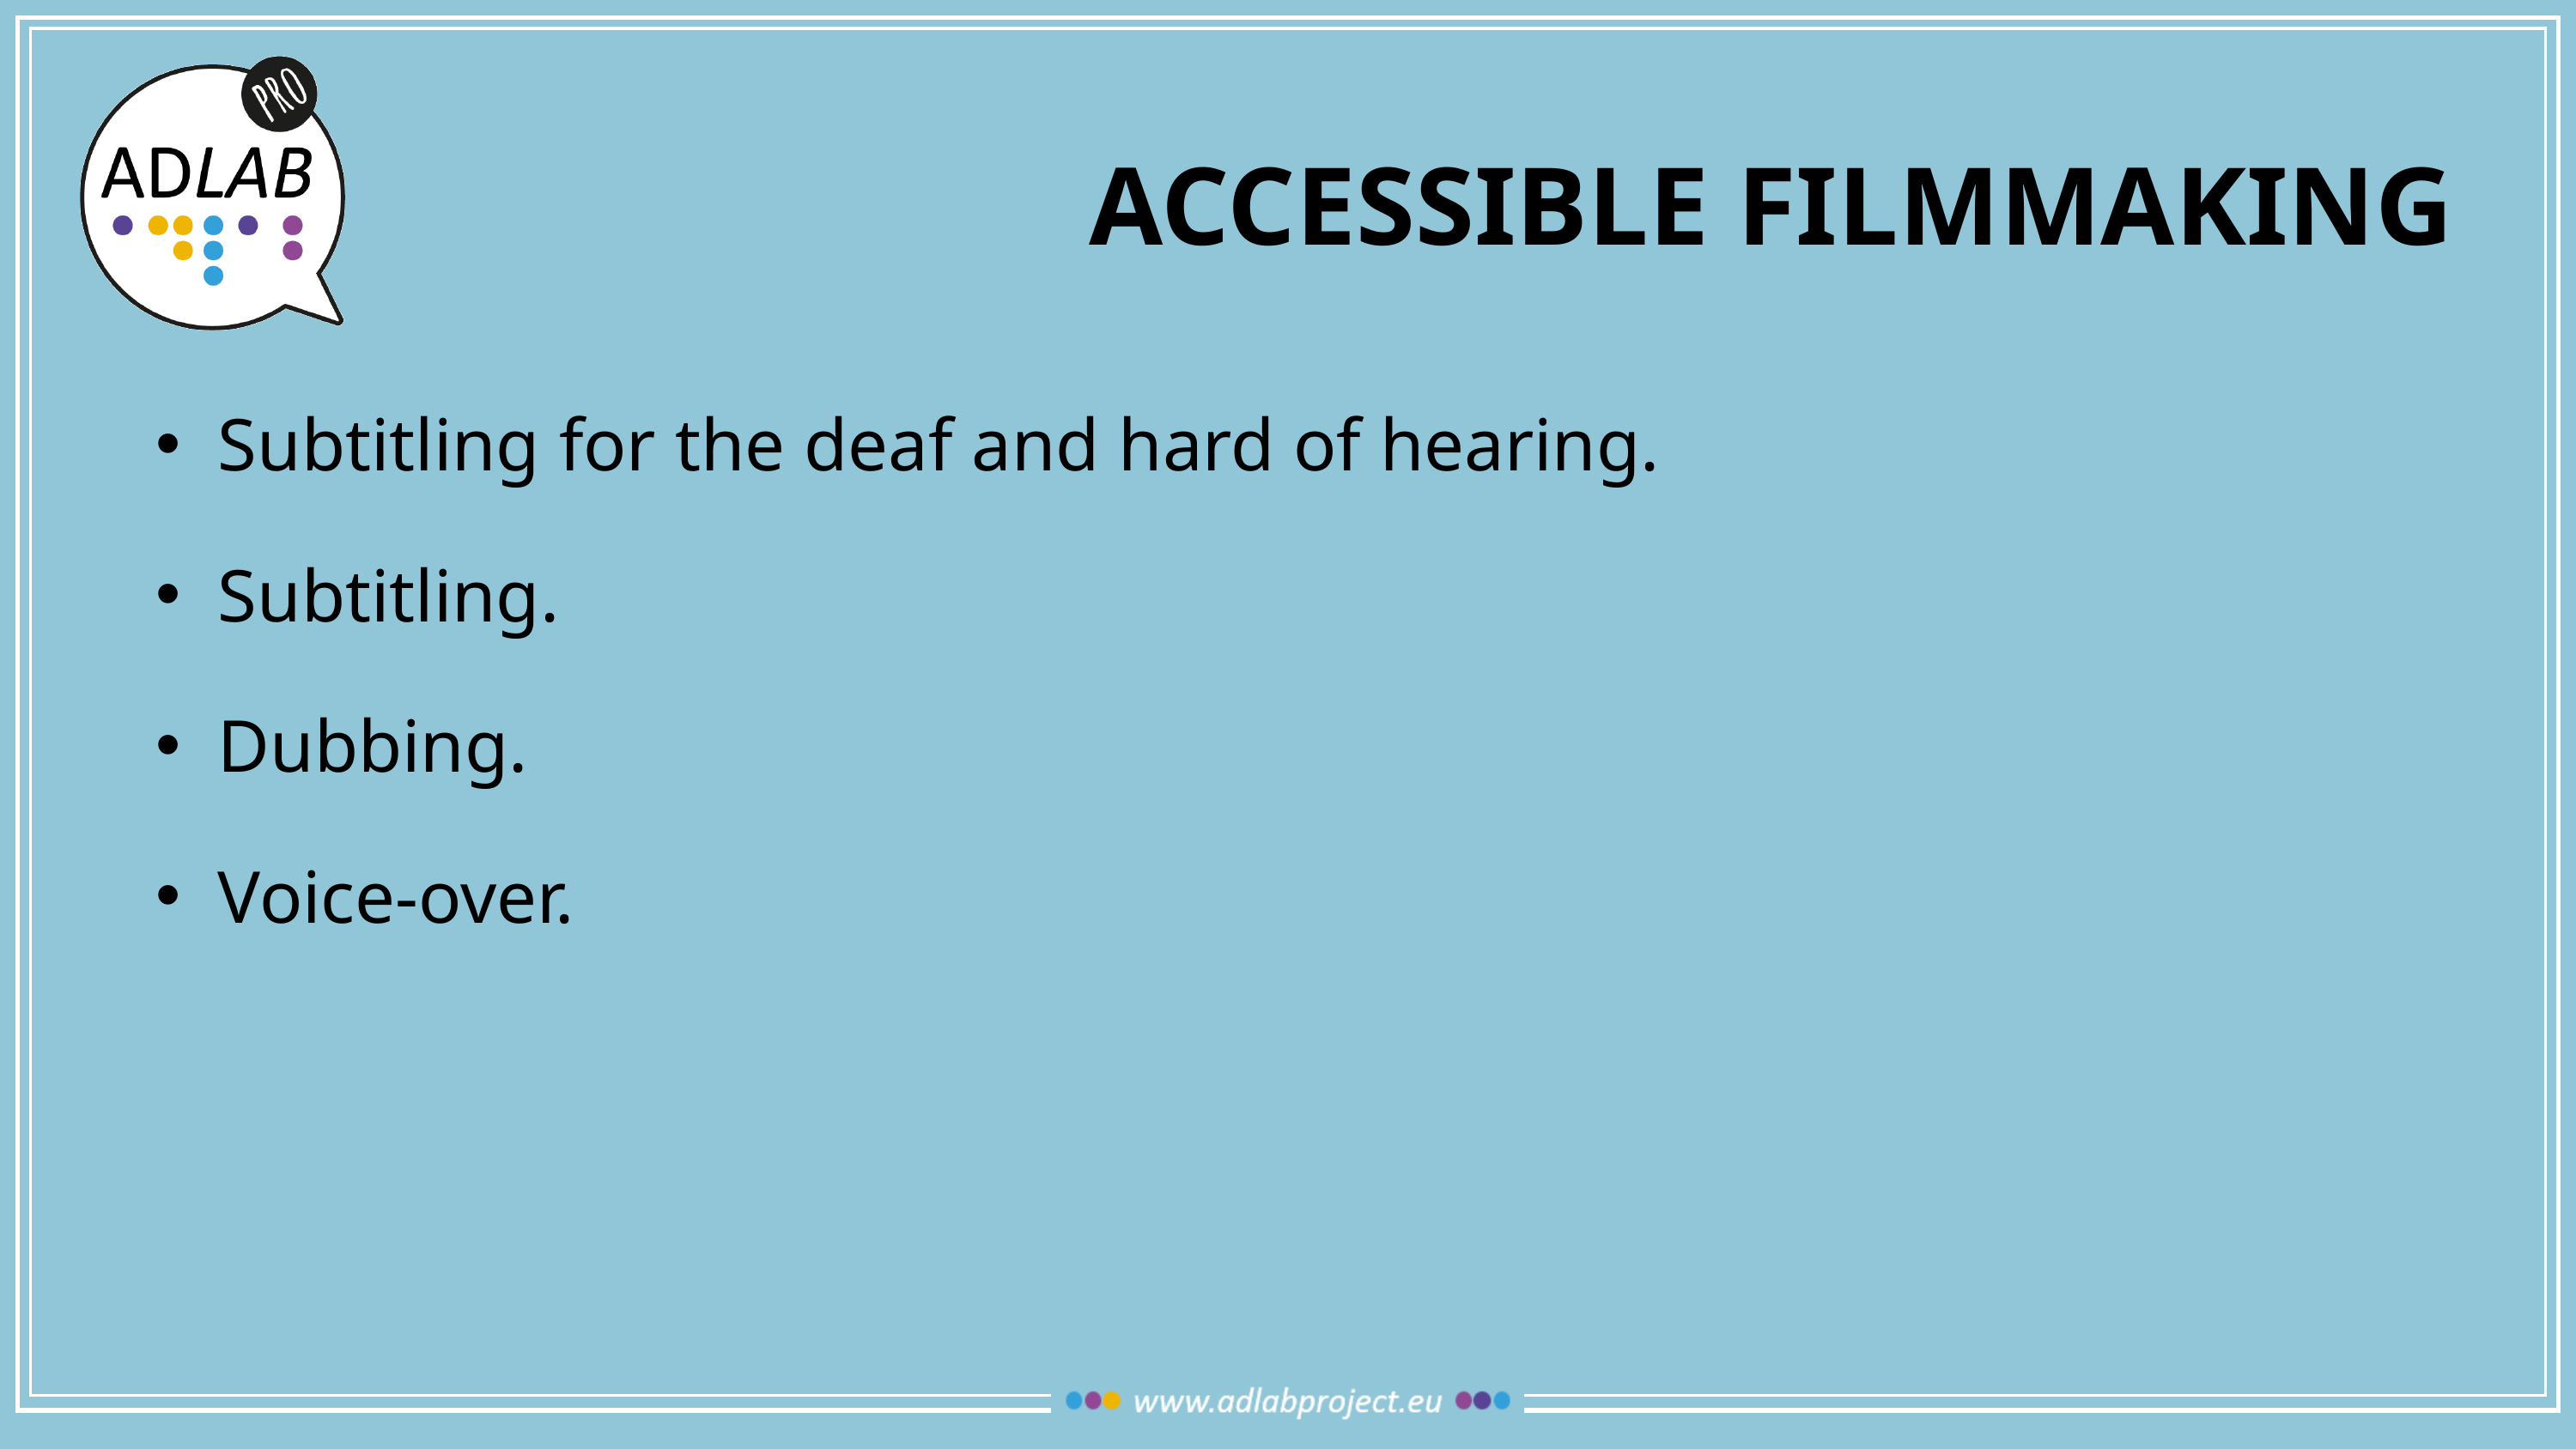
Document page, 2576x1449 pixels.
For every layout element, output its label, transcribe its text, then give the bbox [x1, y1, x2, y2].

picture [1051, 1378, 1524, 1429]
list Subtitling for the deaf and hard of hearing. Subtitling. Dubbing. Voice-over. [143, 350, 2467, 1056]
title Accessible filmmaking [384, 70, 2467, 350]
picture [72, 49, 353, 330]
